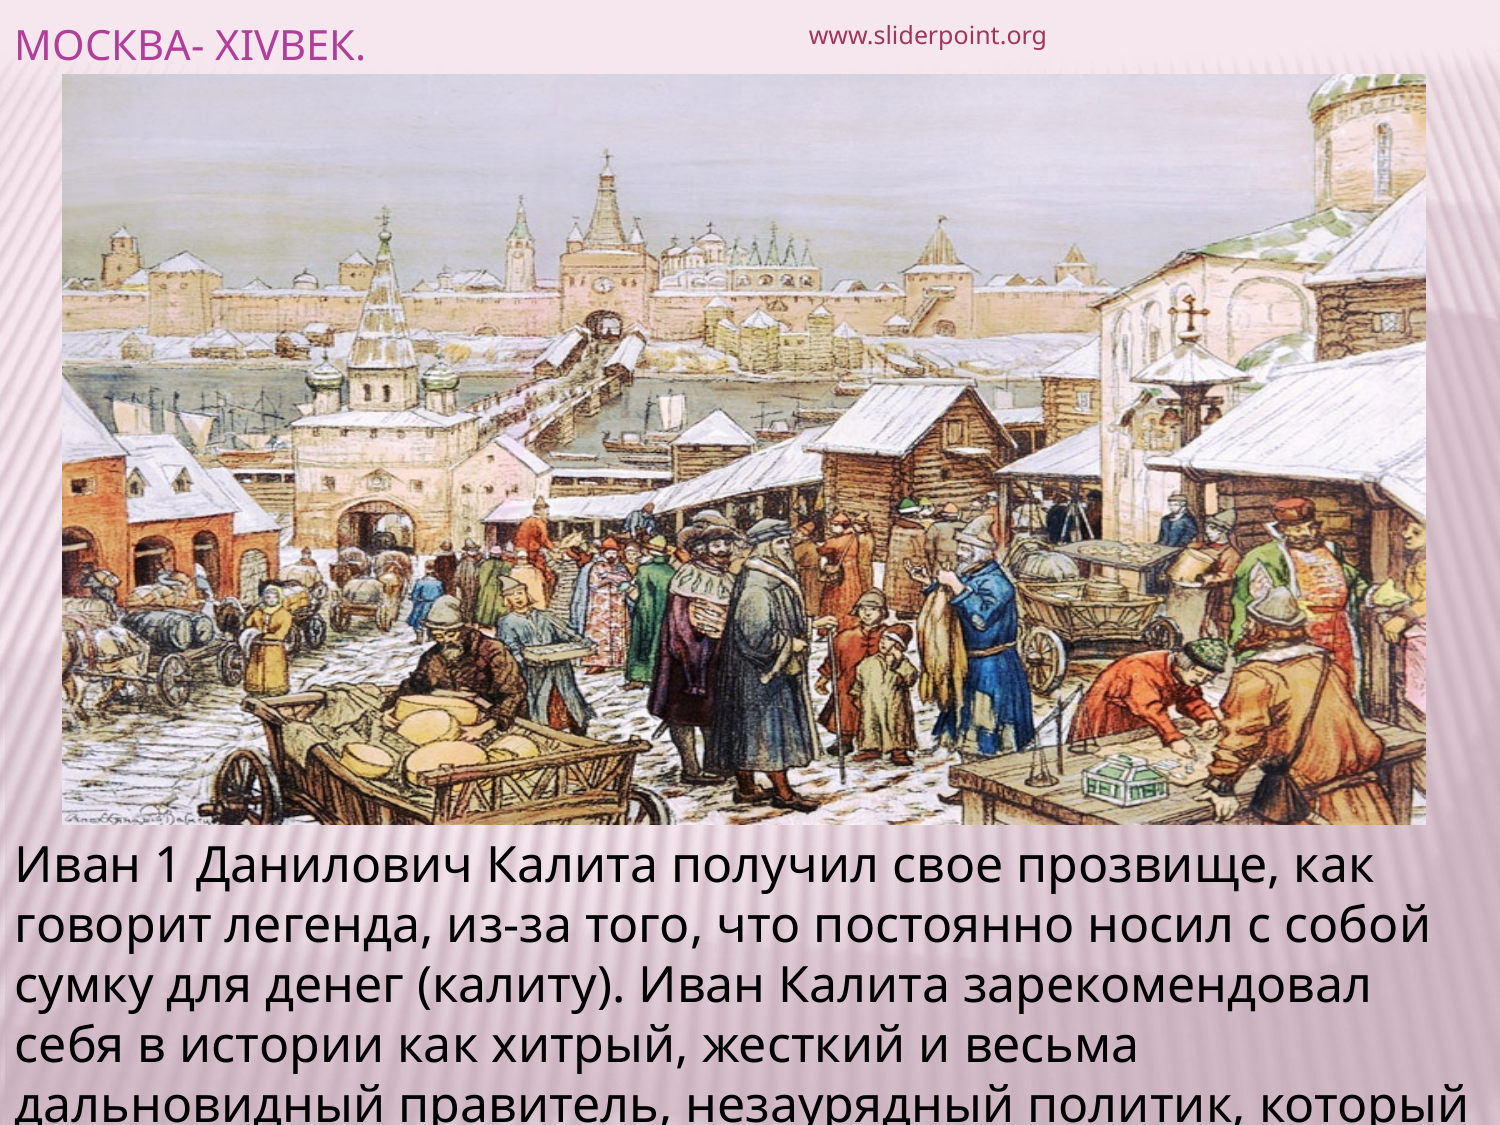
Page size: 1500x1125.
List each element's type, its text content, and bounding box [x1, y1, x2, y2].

text_box Иван 1 Данилович Калита получил свое прозвище, как говорит легенда, из-за того, что постоянно носил с собой сумку для денег (калиту). Иван Калита зарекомендовал себя в истории как хитрый, жесткий и весьма дальновидный правитель, незаурядный политик, который умел создавать впечатление о себе по своему желанию. [0, 824, 1500, 1125]
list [62, 74, 1427, 826]
title Москва- ХIVвек. [0, 0, 1338, 88]
footer www.sliderpoint.org [512, 12, 1063, 60]
